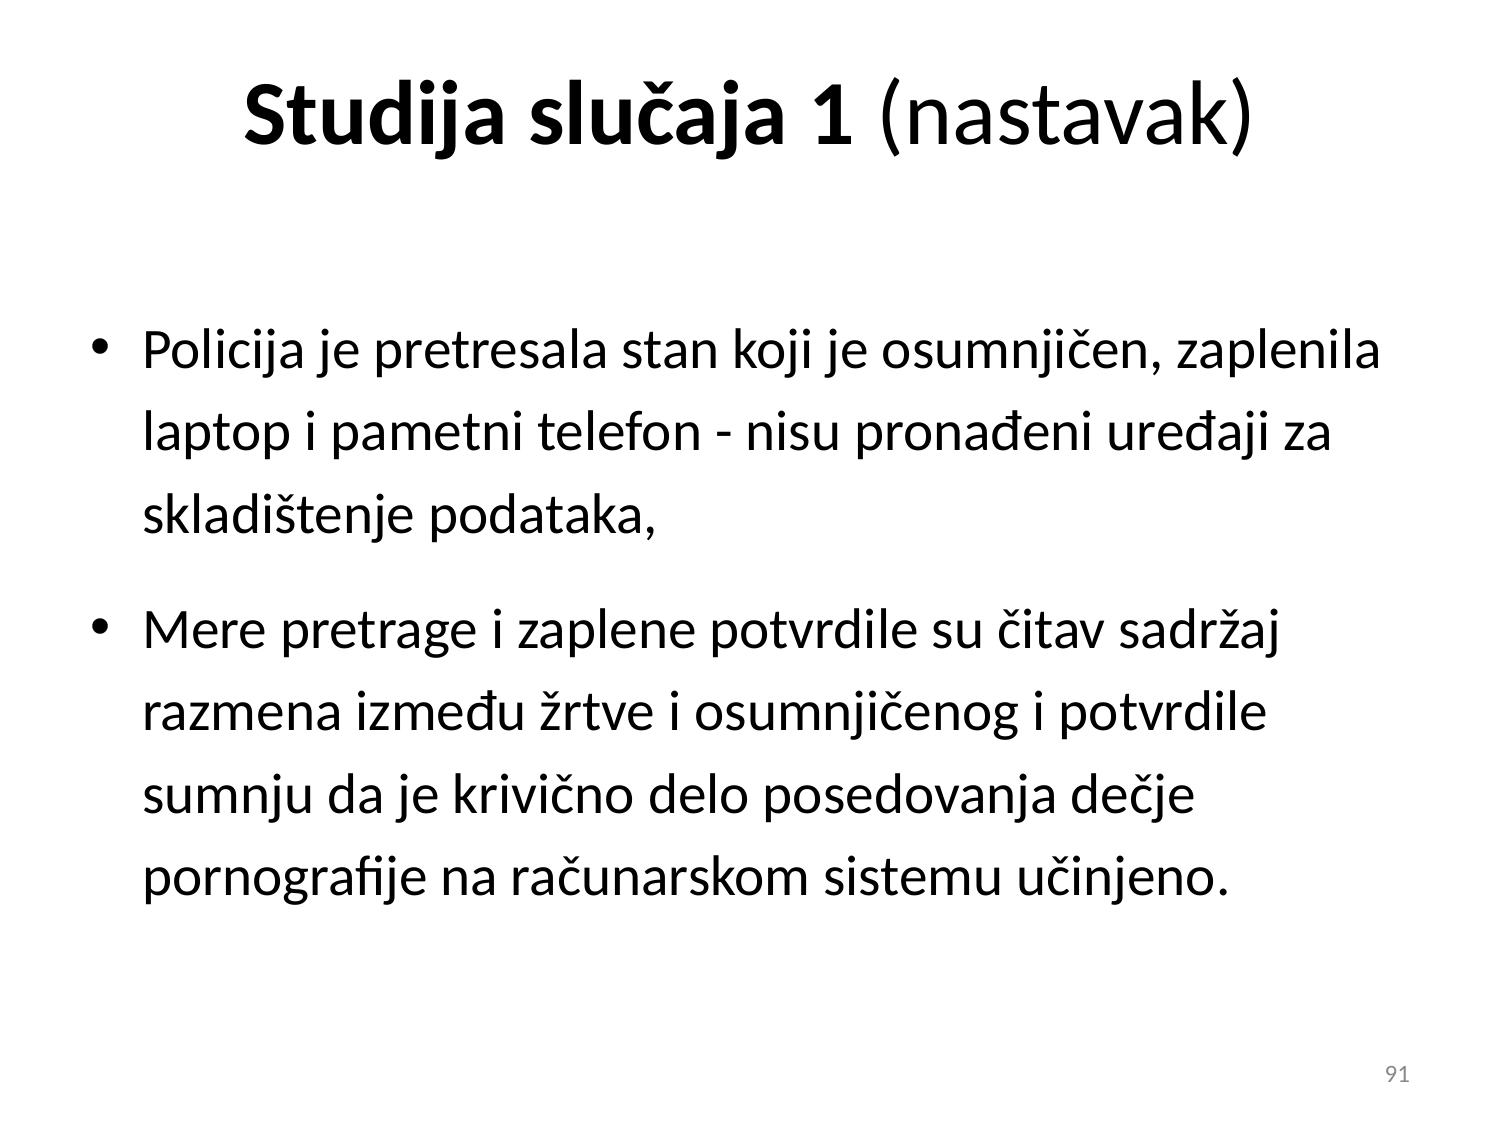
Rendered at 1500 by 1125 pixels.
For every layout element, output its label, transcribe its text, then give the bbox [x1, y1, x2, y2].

slide_number 91 [1074, 1042, 1425, 1103]
title Studija slučaja 1 (nastavak) [75, 45, 1425, 187]
list Policija je pretresala stan koji je osumnjičen, zaplenila laptop i pametni telefon - nisu pronađeni uređaji za skladištenje podataka, Mere pretrage i zaplene potvrdile su čitav sadržaj razmena između žrtve i osumnjičenog i potvrdile sumnju da je krivično delo posedovanja dečje pornografije na računarskom sistemu učinjeno. [75, 289, 1425, 1035]
